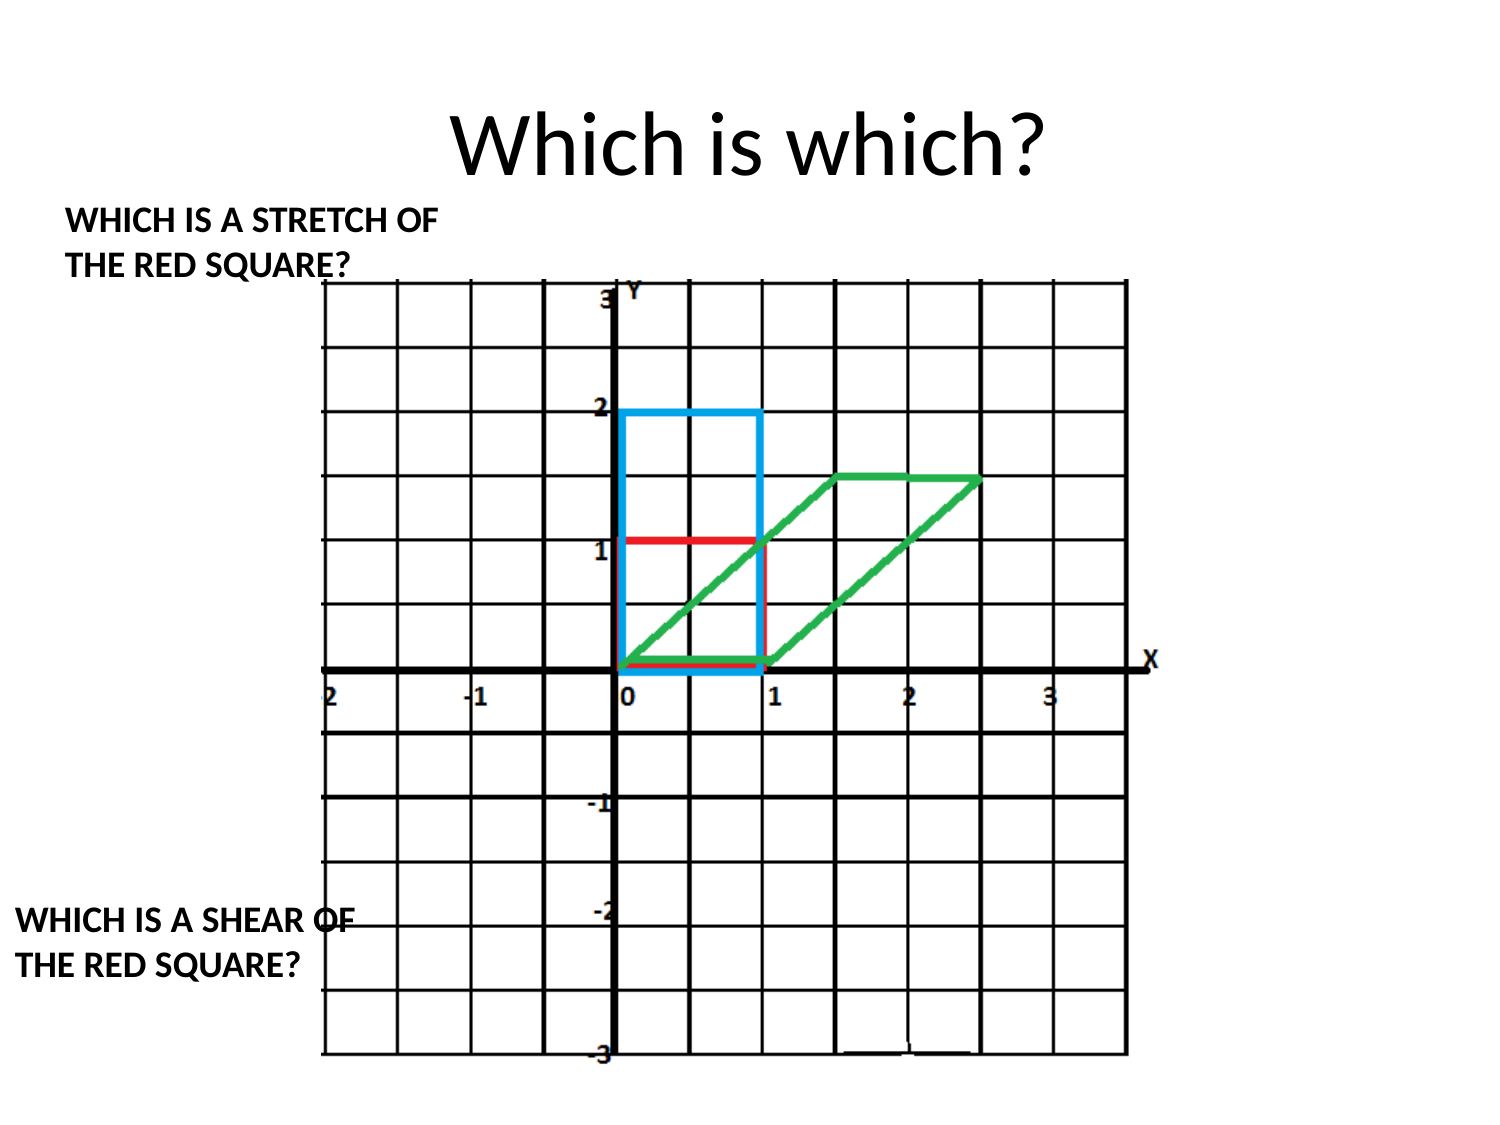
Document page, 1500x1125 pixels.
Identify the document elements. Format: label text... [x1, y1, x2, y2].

picture [321, 279, 1179, 1076]
text_box WHICH IS A SHEAR OF THE RED SQUARE? [0, 887, 316, 1038]
title Which is which? [75, 45, 1425, 233]
text_box WHICH IS A STRETCH OF THE RED SQUARE? [49, 187, 513, 293]
